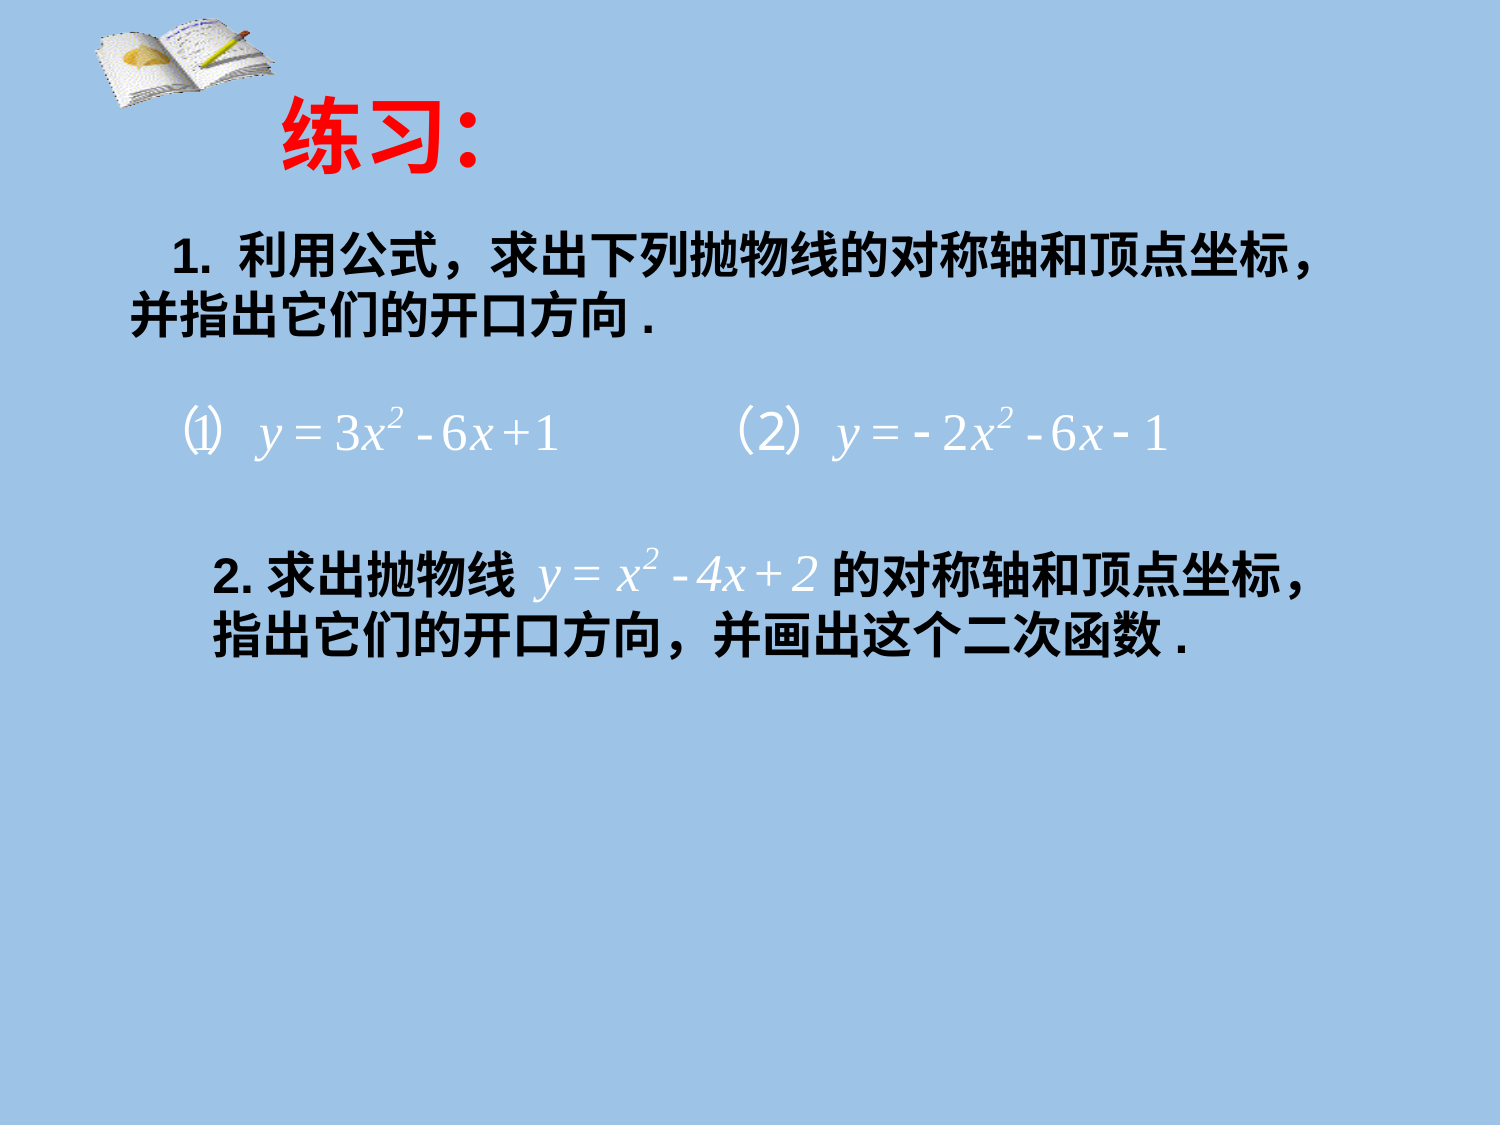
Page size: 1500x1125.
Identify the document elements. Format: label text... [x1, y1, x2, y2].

picture [88, 0, 289, 113]
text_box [525, 538, 827, 612]
text_box 2.求出抛物线 的对称轴和顶点坐标， 指出它们的开口方向，并画出这个二次函数. [197, 535, 1347, 671]
text_box 1. 利用公式，求出下列抛物线的对称轴和顶点坐标， 并指出它们的开口方向. [114, 216, 1354, 352]
text_box 练习： [265, 76, 546, 192]
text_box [171, 397, 566, 471]
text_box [726, 397, 1174, 471]
